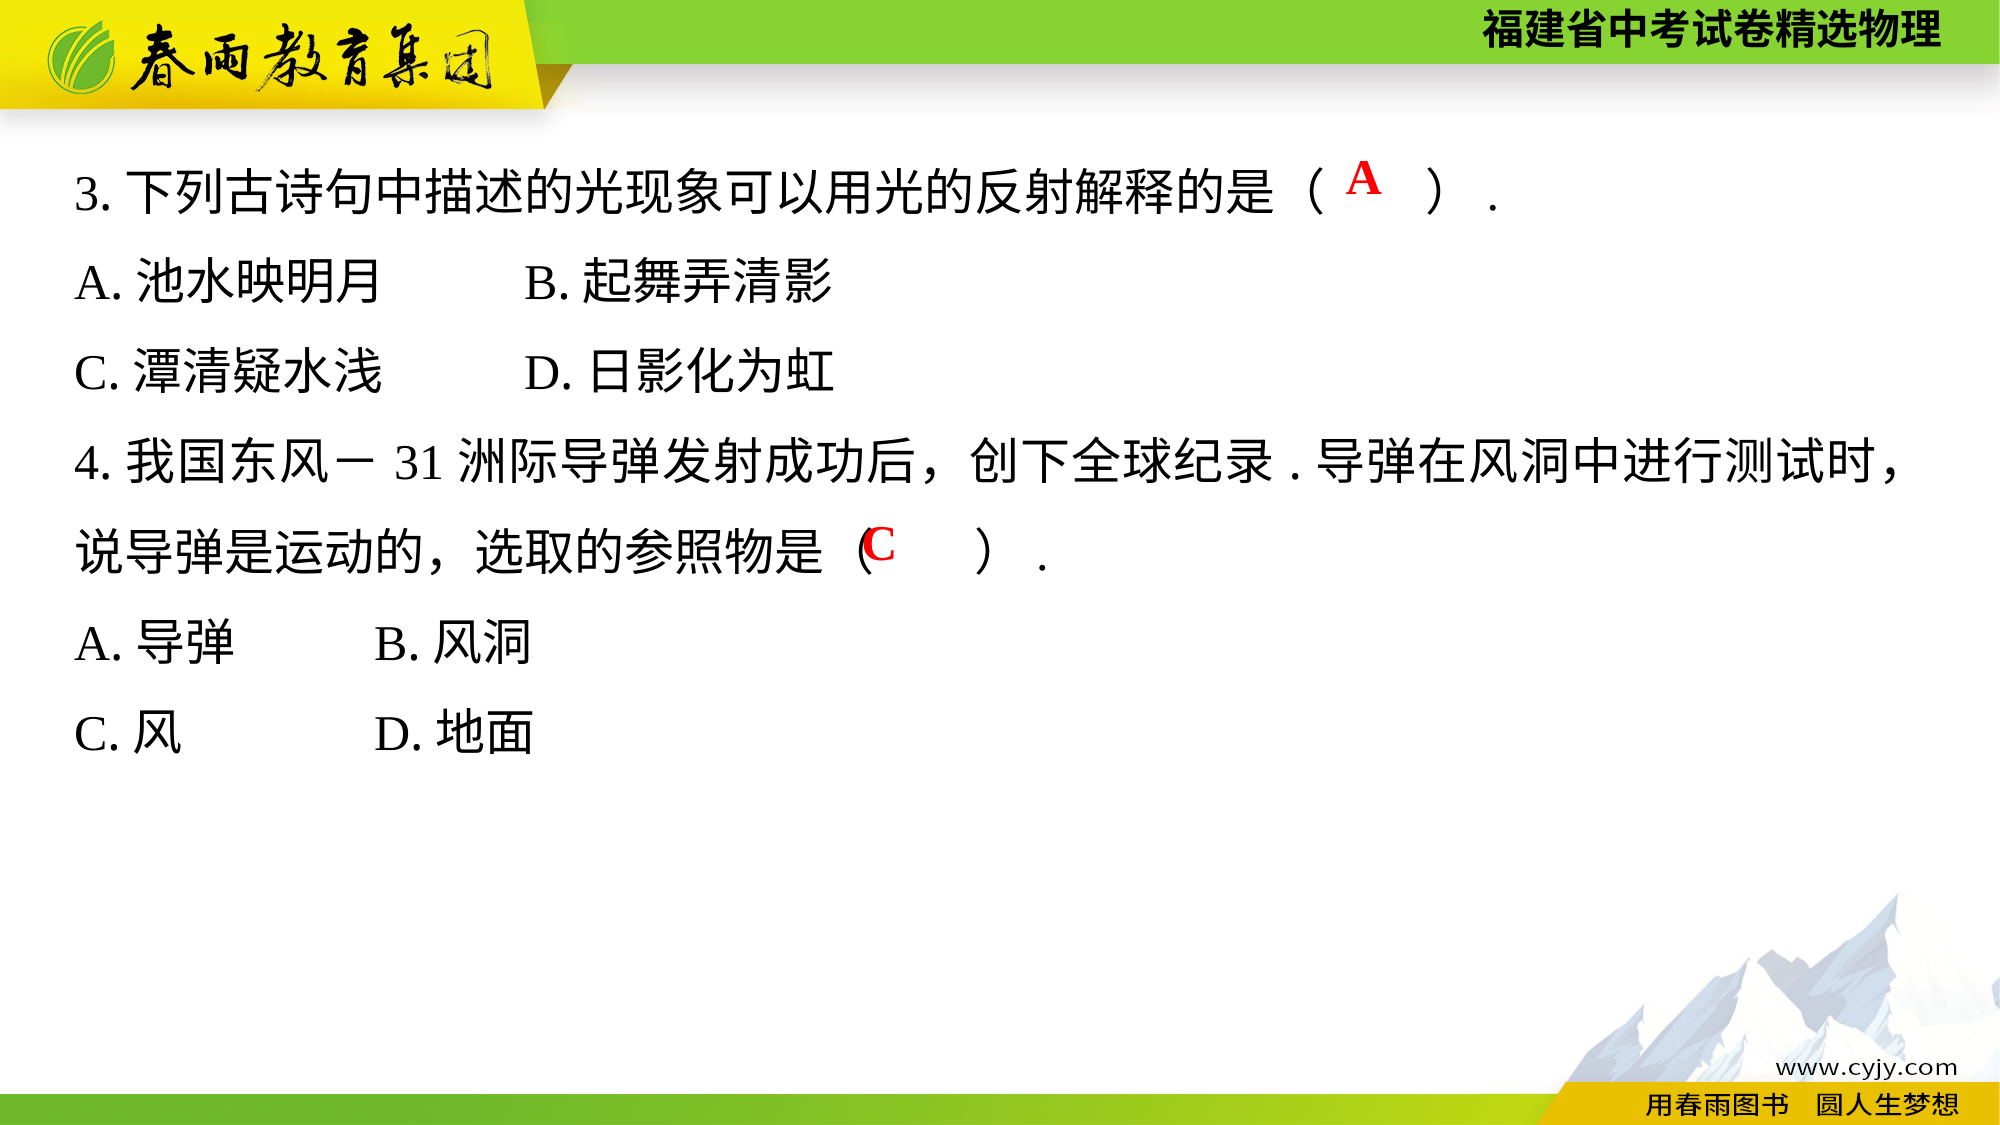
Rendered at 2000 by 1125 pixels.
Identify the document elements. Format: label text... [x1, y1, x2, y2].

list 3.下列古诗句中描述的光现象可以用光的反射解释的是（ ）. A.池水映明月 B.起舞弄清影 C.潭清疑水浅 D.日影化为虹 4.我国东风－31洲际导弹发射成功后，创下全球纪录.导弹在风洞中进行测试时，说导弹是运动的，选取的参照物是（ ）. A.导弹 B.风洞 C.风 D.地面 [59, 122, 1944, 763]
text_box C [846, 503, 913, 579]
text_box A [1331, 137, 1397, 212]
picture [0, 0, 2000, 1125]
